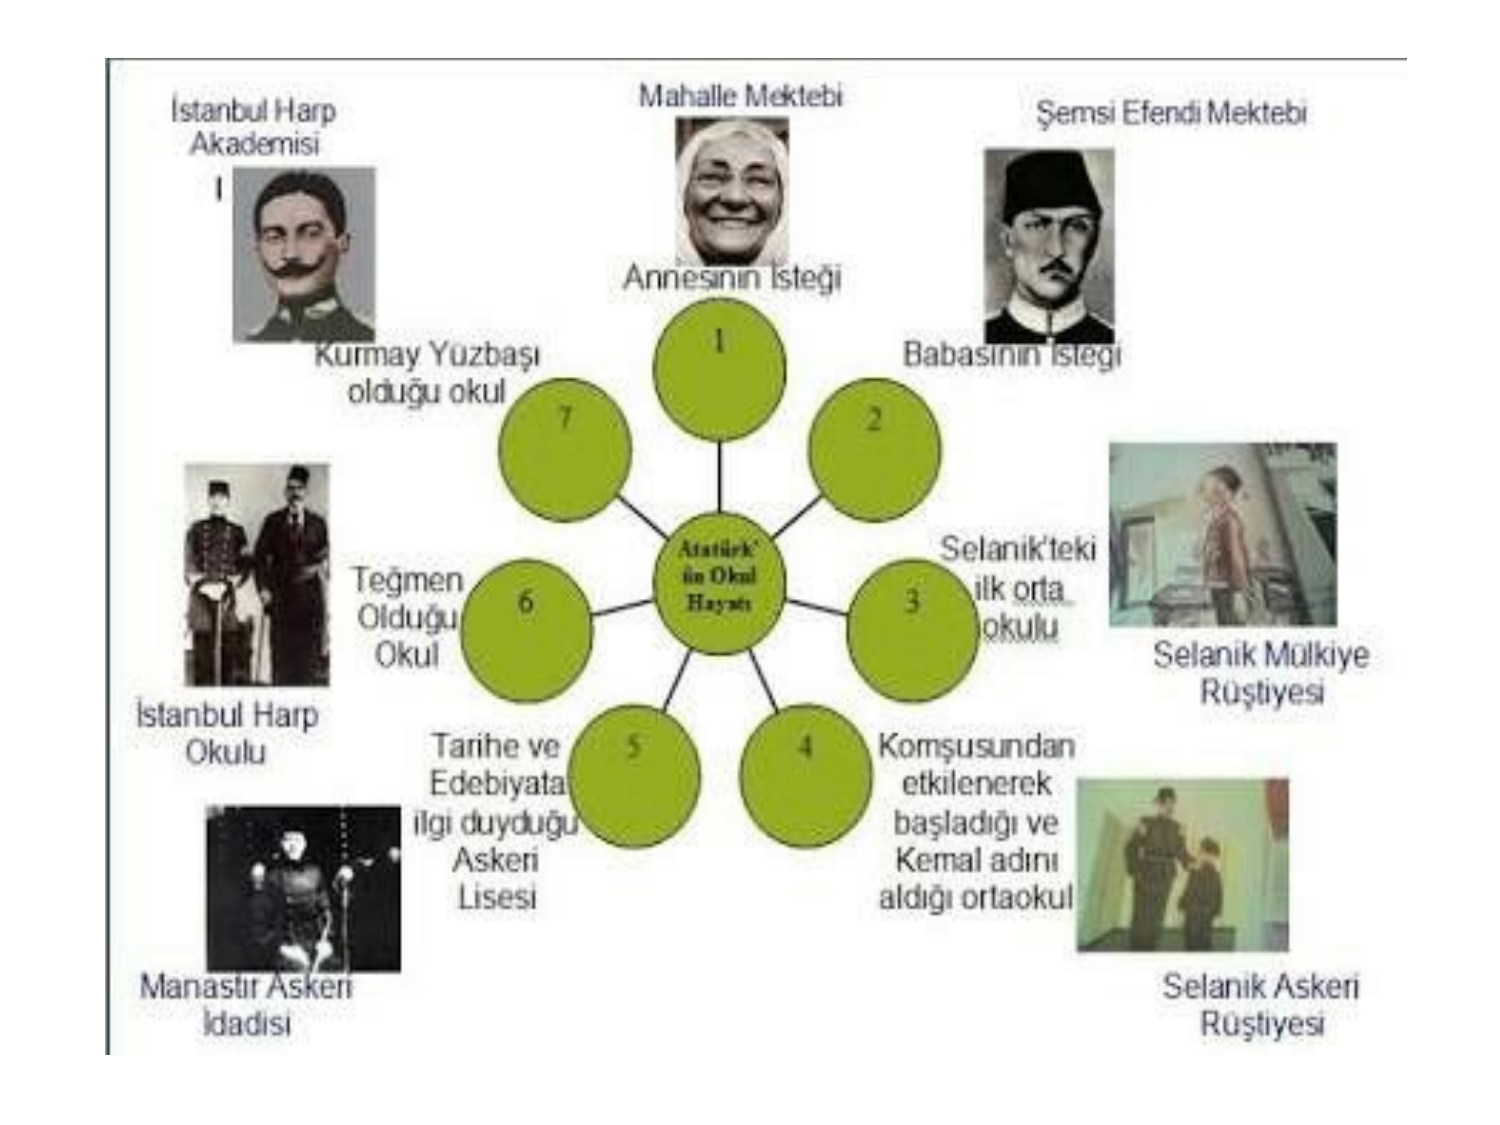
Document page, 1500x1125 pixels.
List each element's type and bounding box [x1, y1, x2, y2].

picture [105, 58, 1407, 1055]
